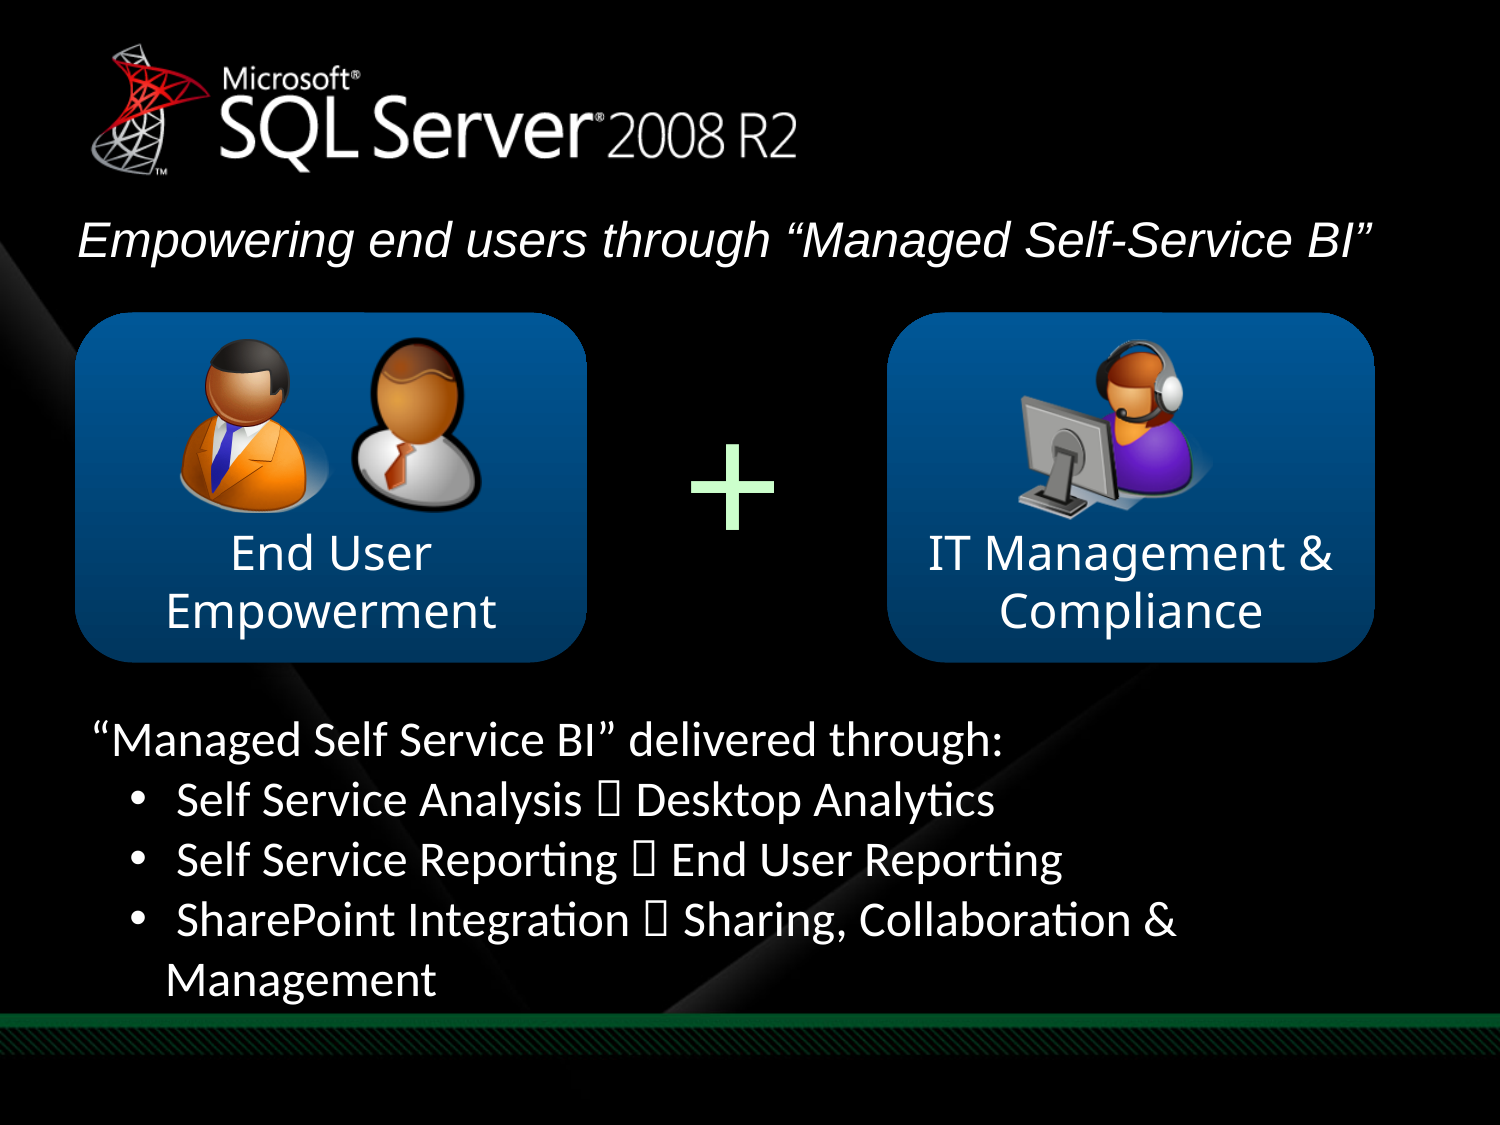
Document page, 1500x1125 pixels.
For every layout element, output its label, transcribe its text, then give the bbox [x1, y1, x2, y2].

text_box Empowering end users through “Managed Self-Service BI” [62, 199, 1400, 275]
text_box End User Empowerment [74, 312, 588, 663]
title + [687, 387, 825, 588]
text_box “Managed Self Service BI” delivered through: Self Service Analysis  Desktop Analytics Self Service Reporting  End User Reporting SharePoint Integration  Sharing, Collaboration & Management [75, 699, 1475, 1015]
picture [0, 0, 1500, 1125]
text_box IT Management & Compliance [887, 312, 1375, 663]
